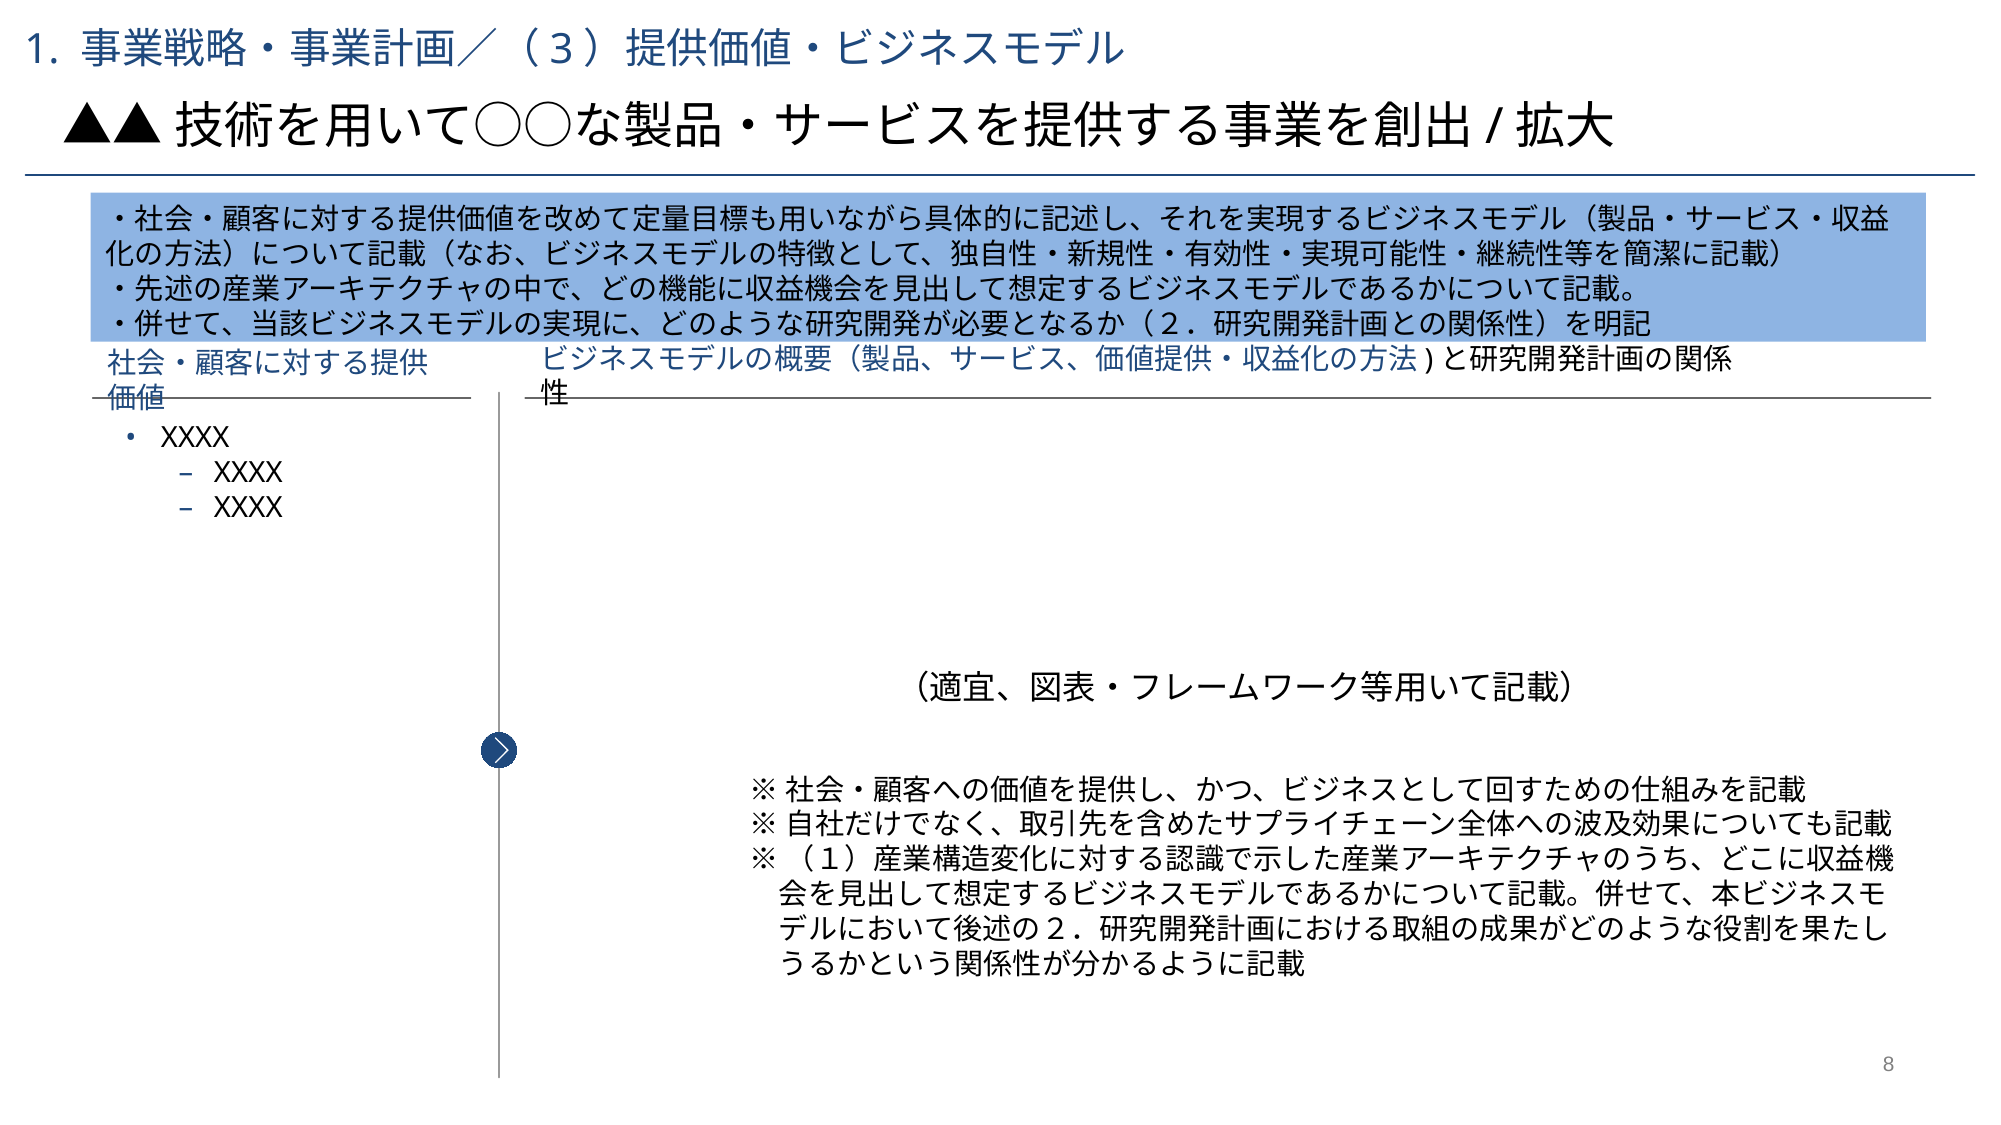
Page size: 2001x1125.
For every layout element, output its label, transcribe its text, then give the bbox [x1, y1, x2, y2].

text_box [481, 732, 517, 768]
text_box ・社会・顧客に対する提供価値を改めて定量目標も用いながら具体的に記述し、それを実現するビジネスモデル（製品・サービス・収益化の方法）について記載（なお、ビジネスモデルの特徴として、独自性・新規性・有効性・実現可能性・継続性等を簡潔に記載） ・先述の産業アーキテクチャの中で、どの機能に収益機会を見出して想定するビジネスモデルであるかについて記載。 ・併せて、当該ビジネスモデルの実現に、どのような研究開発が必要となるか（２．研究開発計画との関係性）を明記 [90, 192, 1927, 343]
text_box ビジネスモデルの概要（製品、サービス、価値提供・収益化の方法)と研究開発計画の関係性 [524, 399, 1767, 406]
text_box ▲▲技術を用いて○○な製品・サービスを提供する事業を創出/拡大 [62, 100, 1908, 155]
text_box XXXX XXXX XXXX [92, 410, 471, 1072]
text_box （適宜、図表・フレームワーク等用いて記載） ※社会・顧客への価値を提供し、かつ、ビジネスとして回すための仕組みを記載 ※自社だけでなく、取引先を含めたサプライチェーン全体への波及効果についても記載 ※（１）産業構造変化に対する認識で示した産業アーキテクチャのうち、どこに収益機会を見出して想定するビジネスモデルであるかについて記載。併せて、本ビジネスモデルにおいて後述の２．研究開発計画における取組の成果がどのような役割を果たしうるかという関係性が分かるように記載 [558, 657, 1931, 869]
text_box 1. 事業戦略・事業計画／（3）提供価値・ビジネスモデル [24, 28, 1818, 74]
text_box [92, 362, 471, 399]
text_box ビジネスモデルの概要（製品、サービス、価値提供・収益化の方法)と研究開発計画の関係性 [524, 344, 1767, 397]
